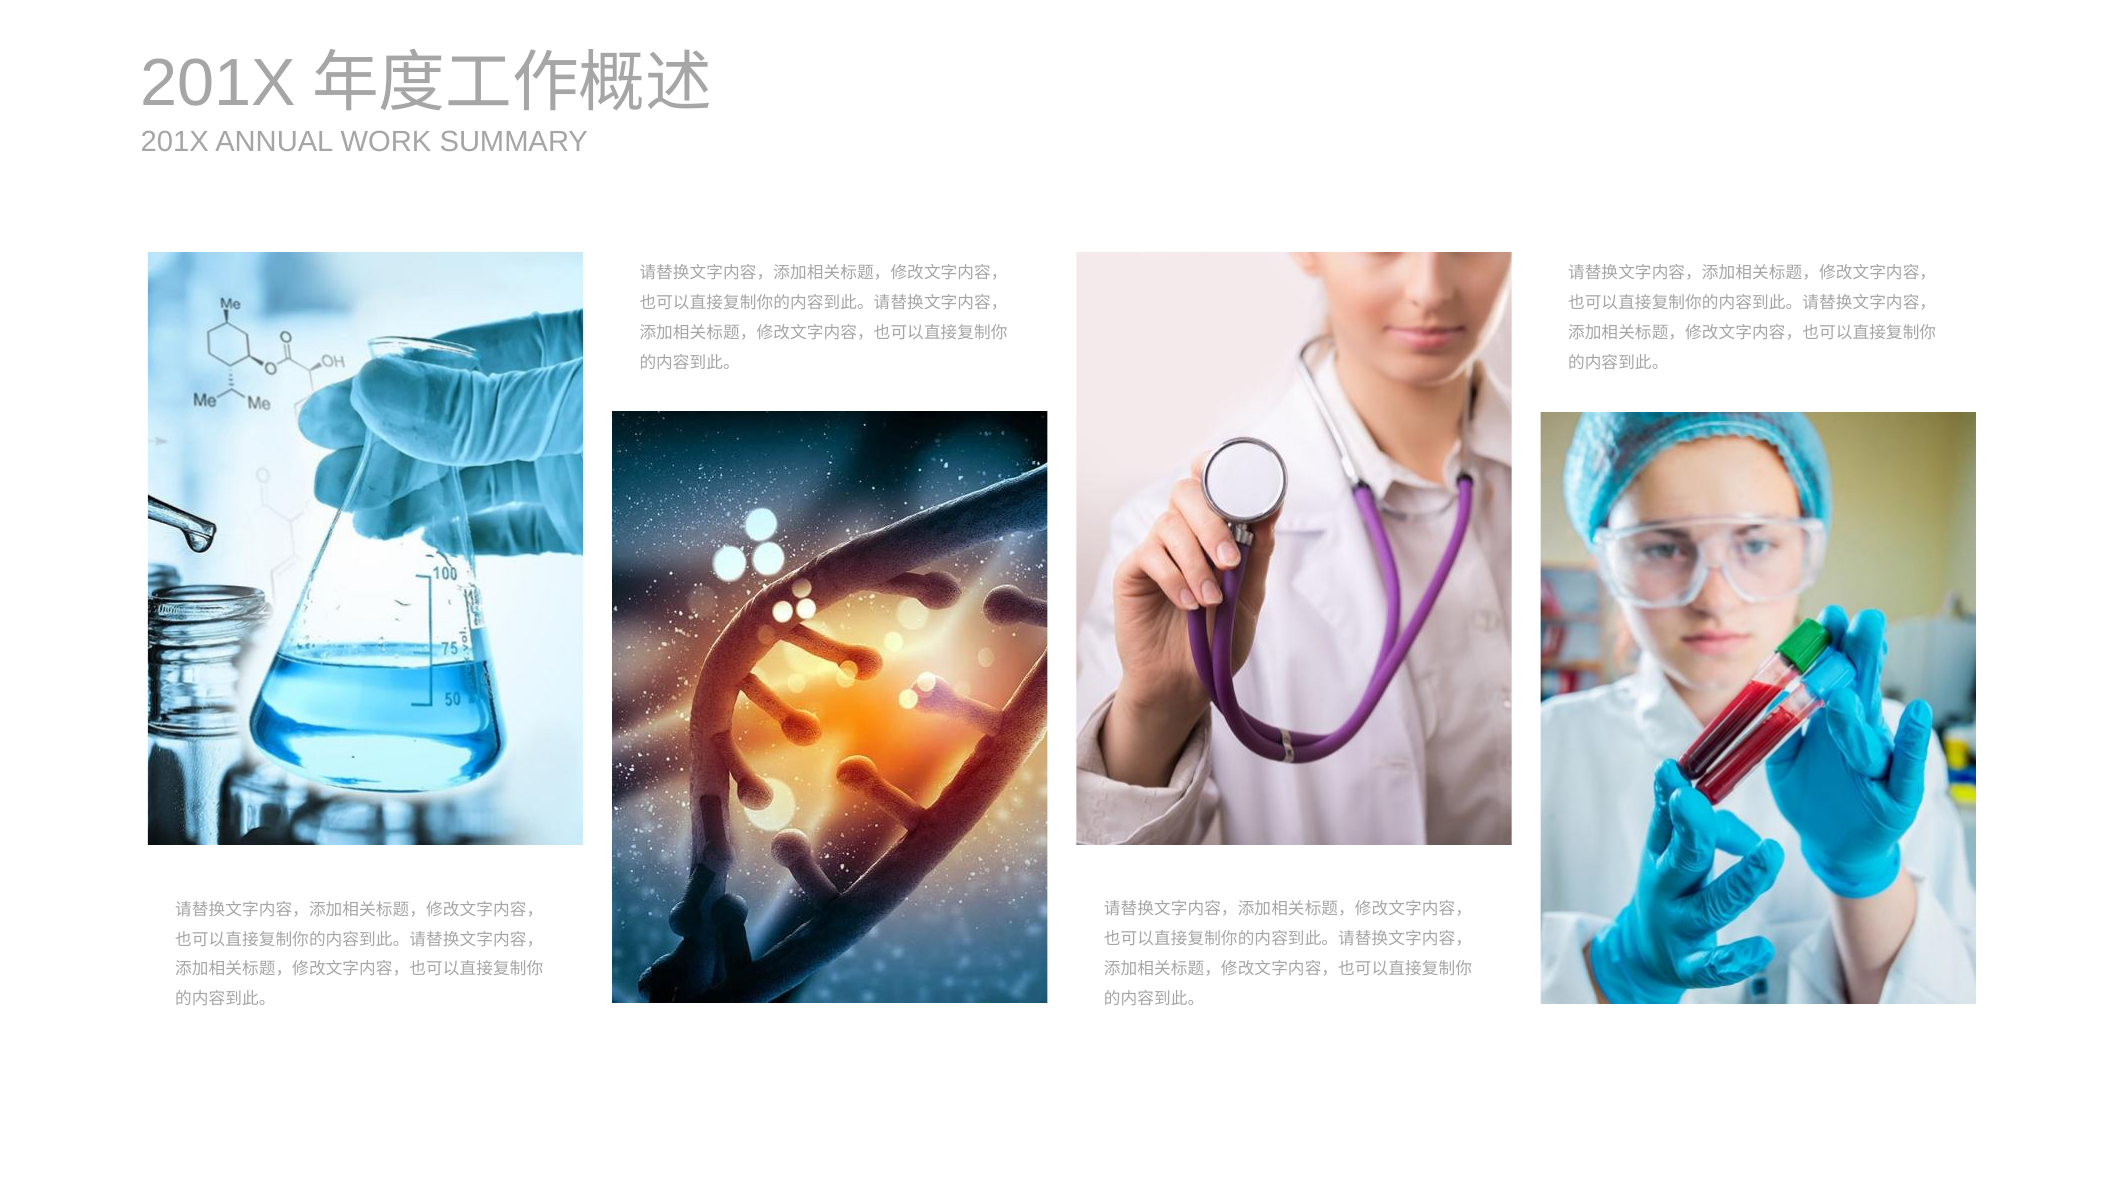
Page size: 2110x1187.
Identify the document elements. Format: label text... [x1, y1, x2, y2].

text_box 201X年度工作概述 [140, 38, 789, 119]
text_box [611, 411, 1048, 1004]
text_box [1540, 412, 1977, 1005]
text_box 201X ANNUAL WORK SUMMARY [140, 122, 602, 158]
text_box 请替换文字内容，添加相关标题，修改文字内容，也可以直接复制你的内容到此。请替换文字内容，添加相关标题，修改文字内容，也可以直接复制你的内容到此。 [1568, 251, 1949, 372]
text_box 请替换文字内容，添加相关标题，修改文字内容，也可以直接复制你的内容到此。请替换文字内容，添加相关标题，修改文字内容，也可以直接复制你的内容到此。 [639, 251, 1021, 372]
text_box 请替换文字内容，添加相关标题，修改文字内容，也可以直接复制你的内容到此。请替换文字内容，添加相关标题，修改文字内容，也可以直接复制你的内容到此。 [1104, 888, 1485, 1008]
text_box 请替换文字内容，添加相关标题，修改文字内容，也可以直接复制你的内容到此。请替换文字内容，添加相关标题，修改文字内容，也可以直接复制你的内容到此。 [175, 888, 556, 1009]
text_box [1075, 252, 1513, 845]
text_box [147, 252, 584, 845]
